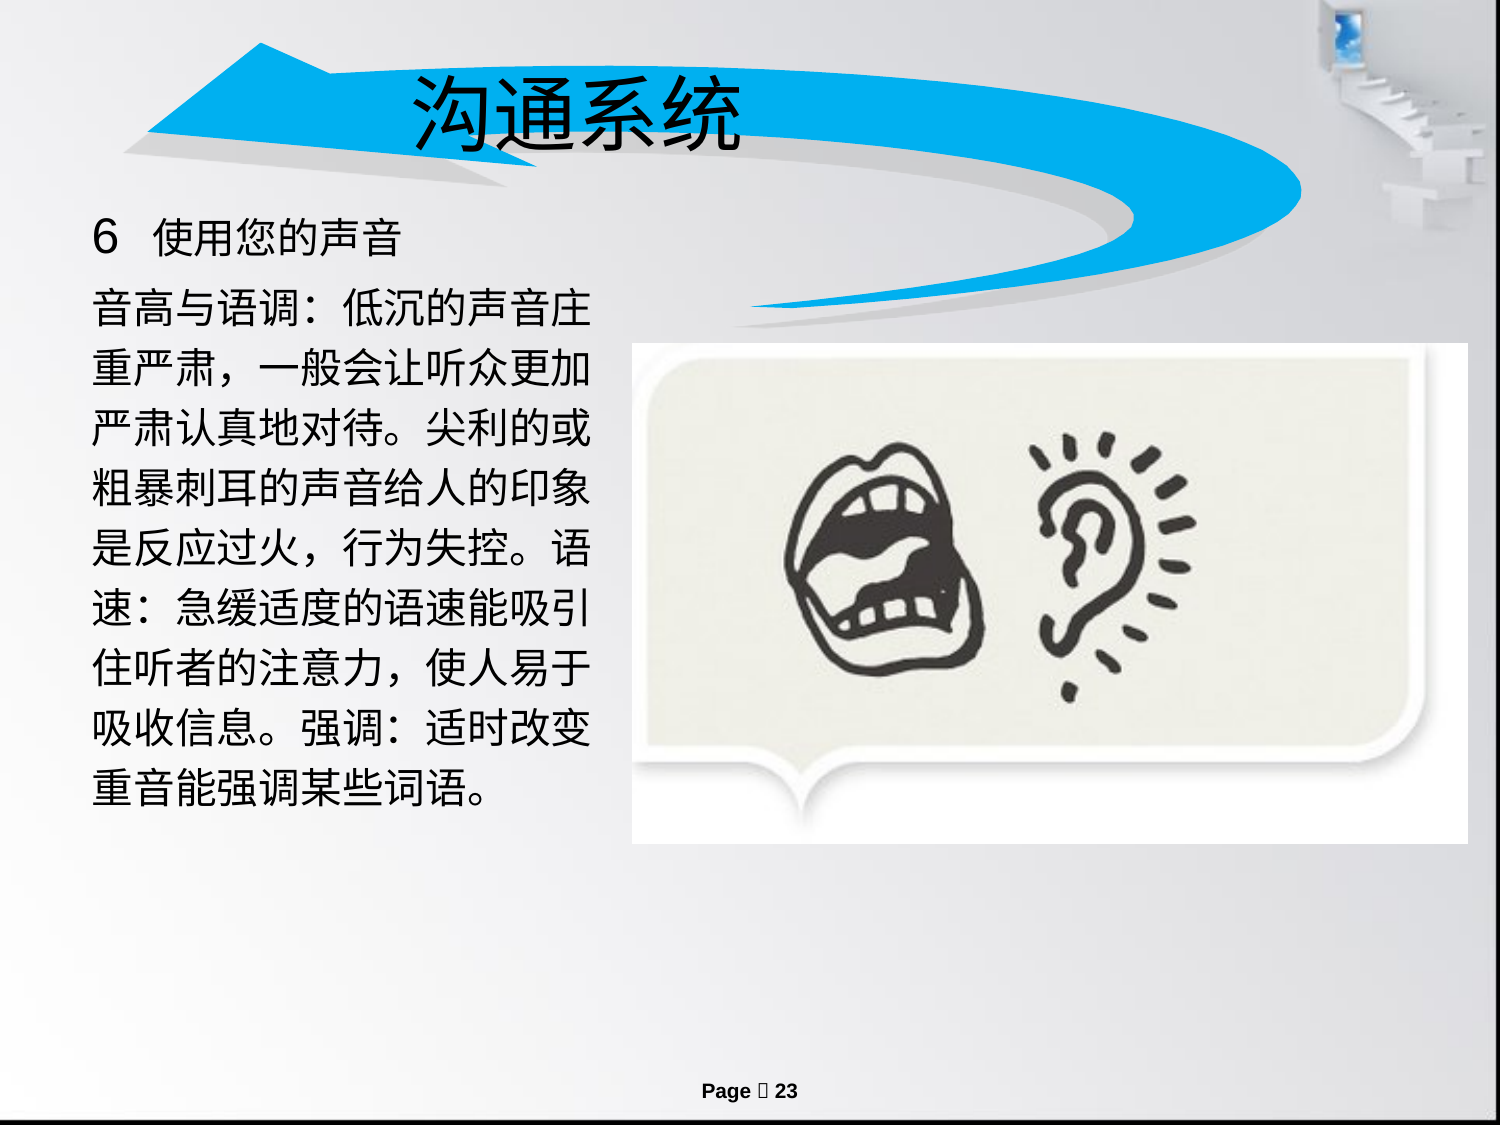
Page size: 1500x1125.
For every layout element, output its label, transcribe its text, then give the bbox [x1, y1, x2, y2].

picture [0, 0, 1500, 1125]
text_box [147, 42, 1302, 309]
list 6 使用您的声音 音高与语调：低沉的声音庄重严肃，一般会让听众更加严肃认真地对待。尖利的或粗暴刺耳的声音给人的印象是反应过火，行为失控。语速：急缓适度的语速能吸引住听者的注意力，使人易于吸收信息。强调：适时改变重音能强调某些词语。 [76, 184, 633, 1003]
